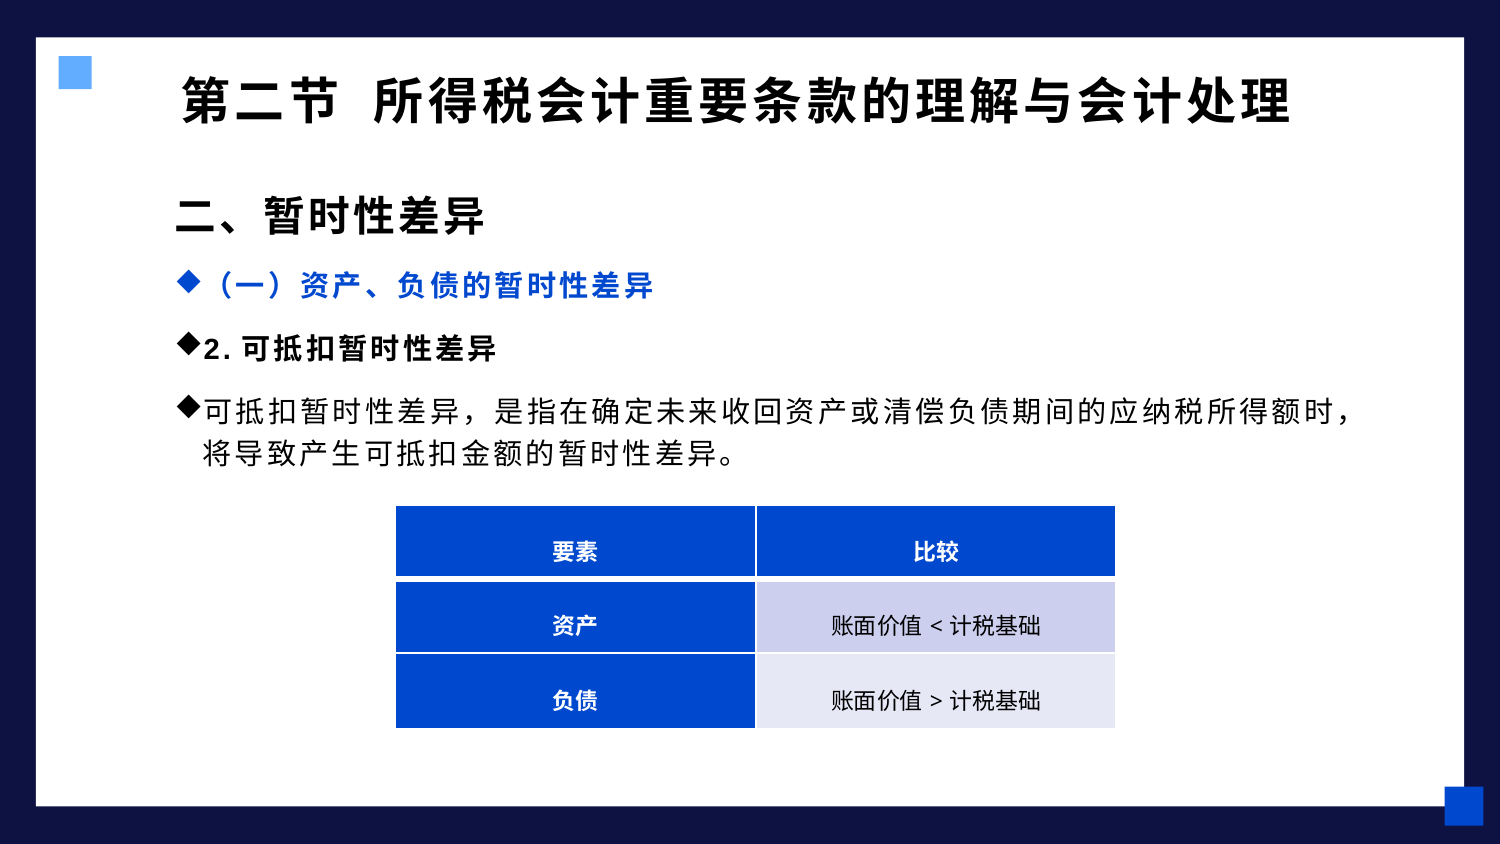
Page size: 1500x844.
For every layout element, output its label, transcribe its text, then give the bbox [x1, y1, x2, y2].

title 第二节 所得税会计重要条款的理解与会计处理 [141, 48, 1327, 138]
table_header 要素 [396, 506, 755, 576]
table_header 比较 [757, 506, 1115, 576]
table_cell 账面价值>计税基础 [757, 654, 1115, 728]
table_cell 负债 [396, 654, 755, 728]
table_cell 资产 [396, 582, 755, 652]
table_cell 账面价值<计税基础 [757, 582, 1115, 652]
list 二、暂时性差异 （一）资产、负债的暂时性差异 2.可抵扣暂时性差异 可抵扣暂时性差异，是指在确定未来收回资产或清偿负债期间的应纳税所得额时，将导致产生可抵扣金额的暂时性差异。 [157, 179, 1353, 604]
